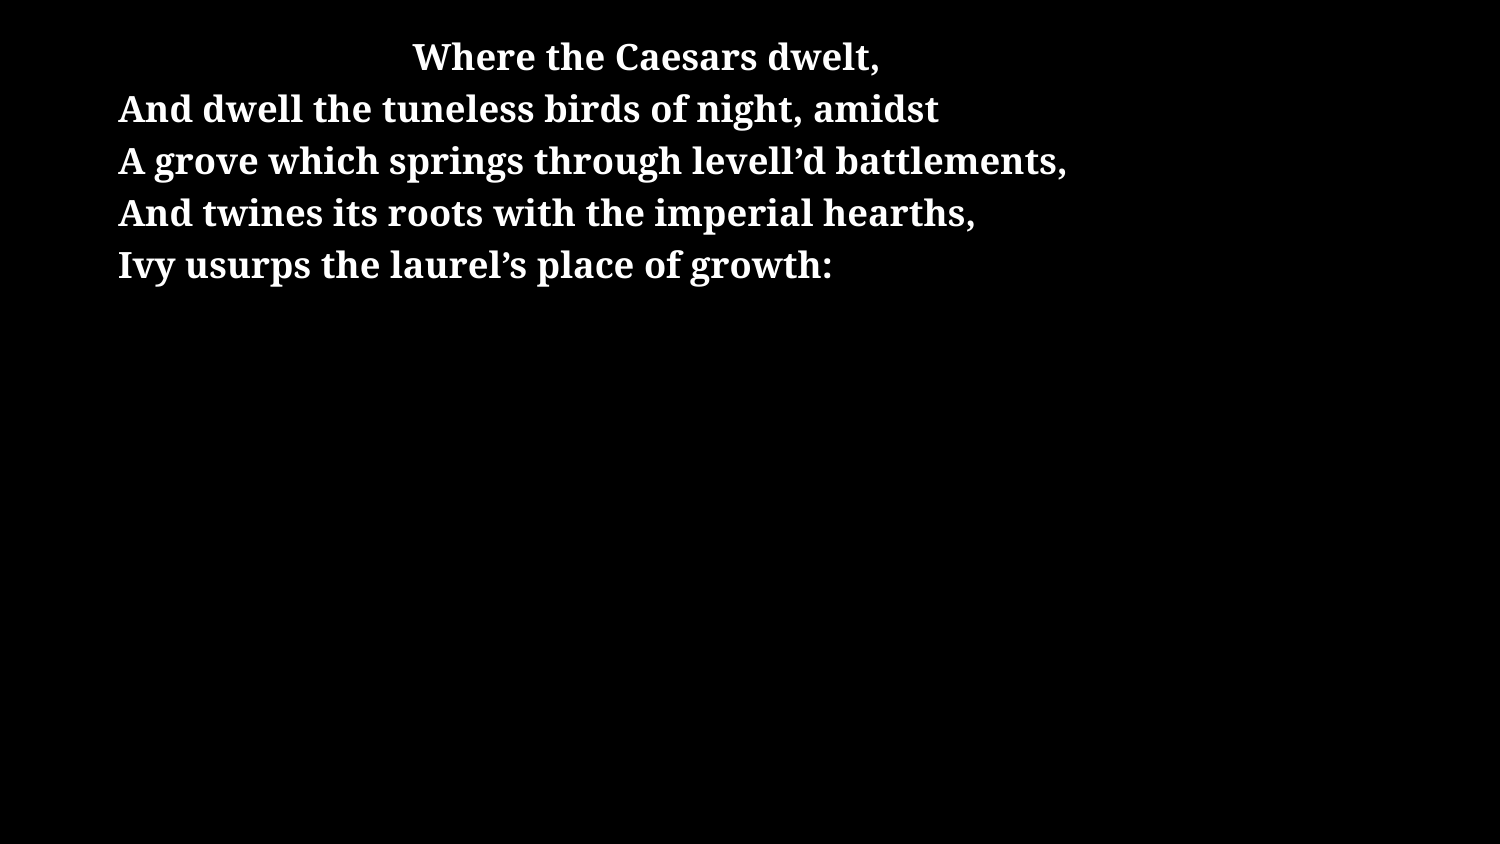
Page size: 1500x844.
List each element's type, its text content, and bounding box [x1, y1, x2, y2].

title Where the Caesars dwelt, And dwell the tuneless birds of night, amidst A grove which springs through levell’d battlements, And twines its roots with the imperial hearths, Ivy usurps the laurel’s place of growth: [103, 17, 1397, 299]
